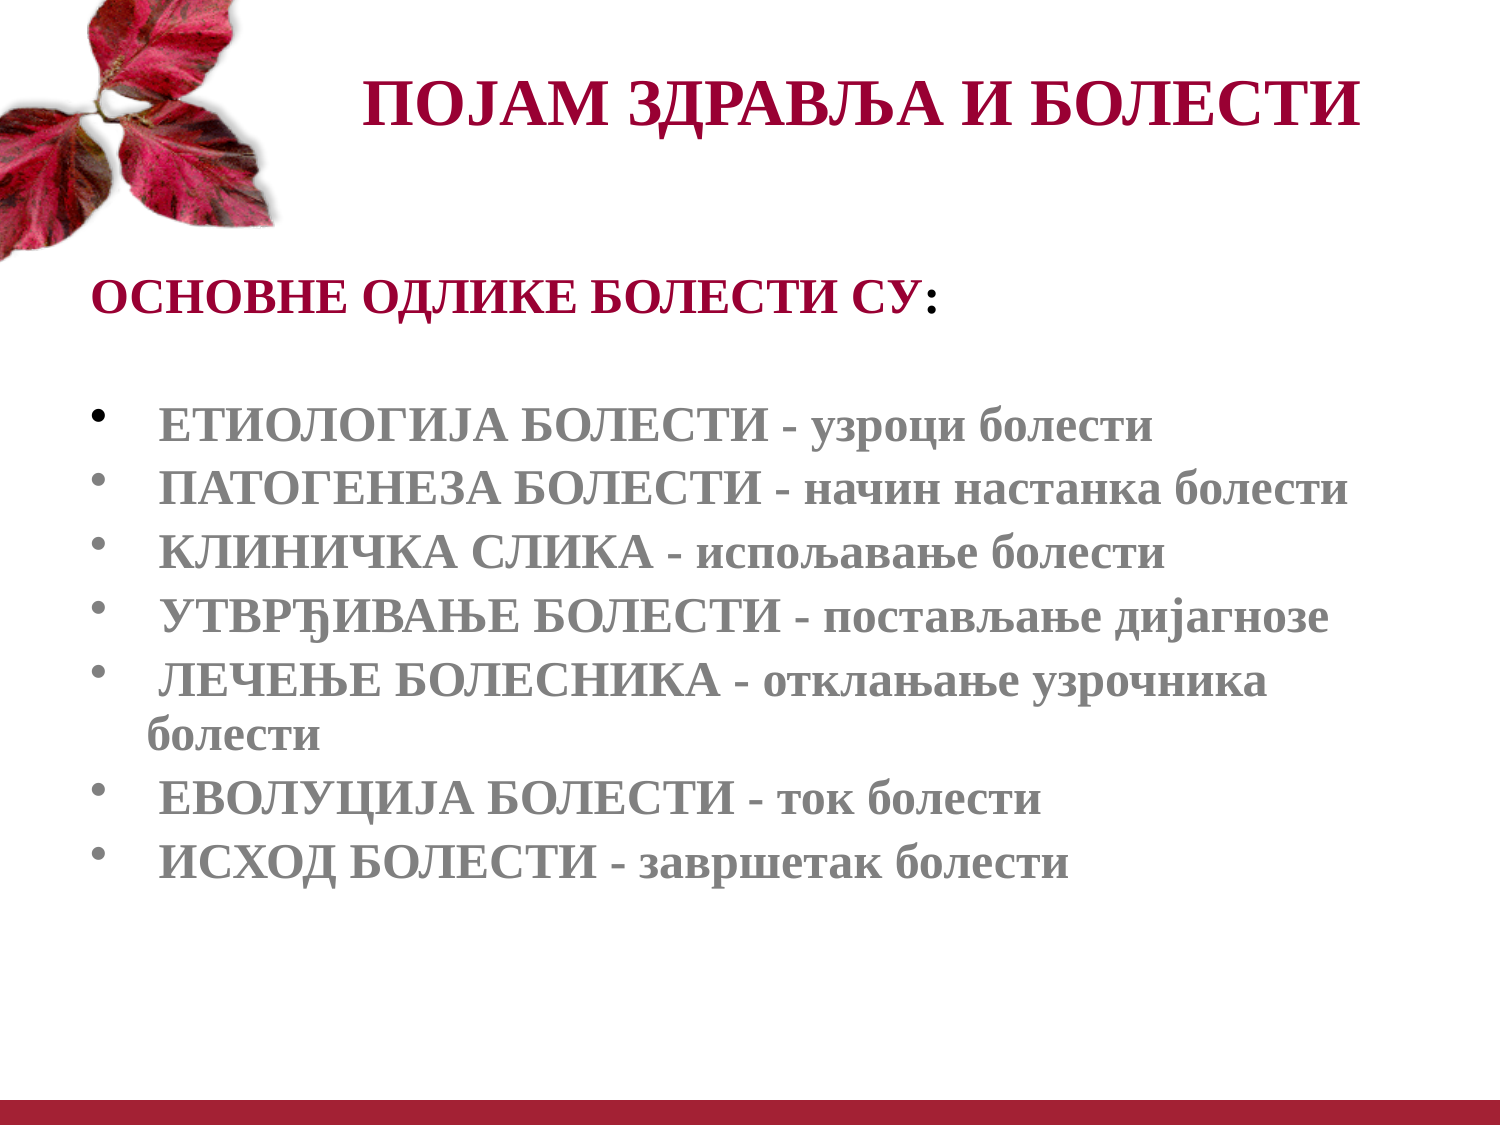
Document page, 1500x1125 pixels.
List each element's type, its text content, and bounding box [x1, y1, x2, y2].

list ОСНОВНЕ ОДЛИКЕ БОЛЕСТИ СУ: ЕТИОЛОГИЈА БОЛЕСТИ - узроци болести ПАТОГЕНЕЗА БОЛЕСТИ - начин настанка болести КЛИНИЧКА СЛИКА - испољавање болести УТВРЂИВАЊЕ БОЛЕСТИ - постављање дијагнозе ЛЕЧЕЊЕ БОЛЕСНИКА - отклањање узрочника болести ЕВОЛУЦИЈА БОЛЕСТИ - ток болести ИСХОД БОЛЕСТИ - завршетак болести [74, 262, 1426, 1006]
title ПОЈАМ ЗДРАВЉА И БОЛЕСТИ [289, 44, 1436, 233]
picture [0, 0, 295, 273]
